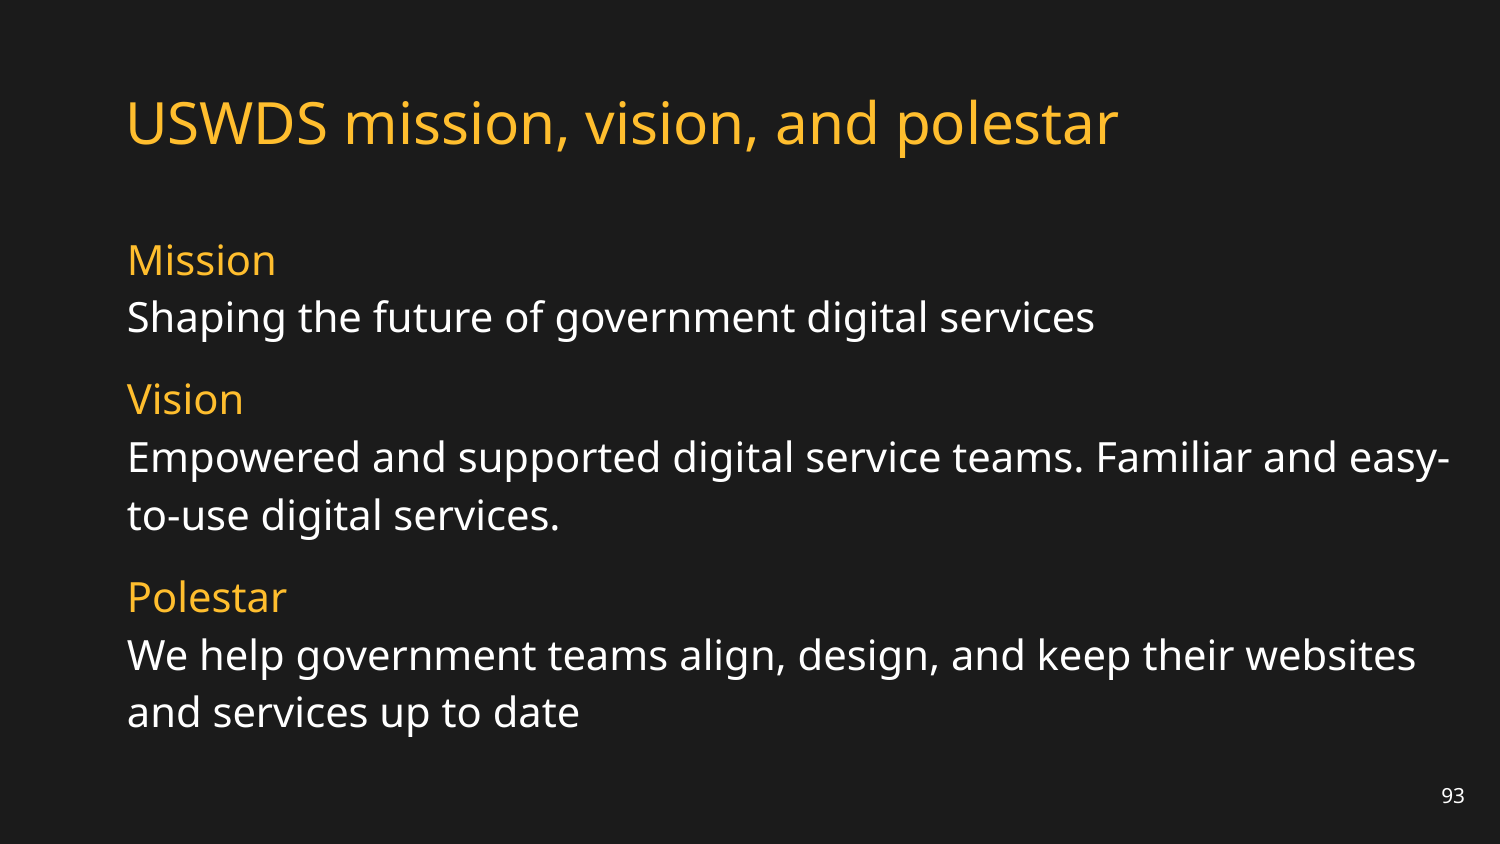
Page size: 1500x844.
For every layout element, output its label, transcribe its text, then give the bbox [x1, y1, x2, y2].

slide_number 93 [1389, 764, 1480, 830]
title USWDS mission, vision, and polestar [110, 71, 1500, 166]
list Mission Shaping the future of government digital services Vision Empowered and supported digital service teams. Familiar and easy-to-use digital services. Polestar We help government teams align, design, and keep their websites and services up to date [111, 210, 1474, 768]
